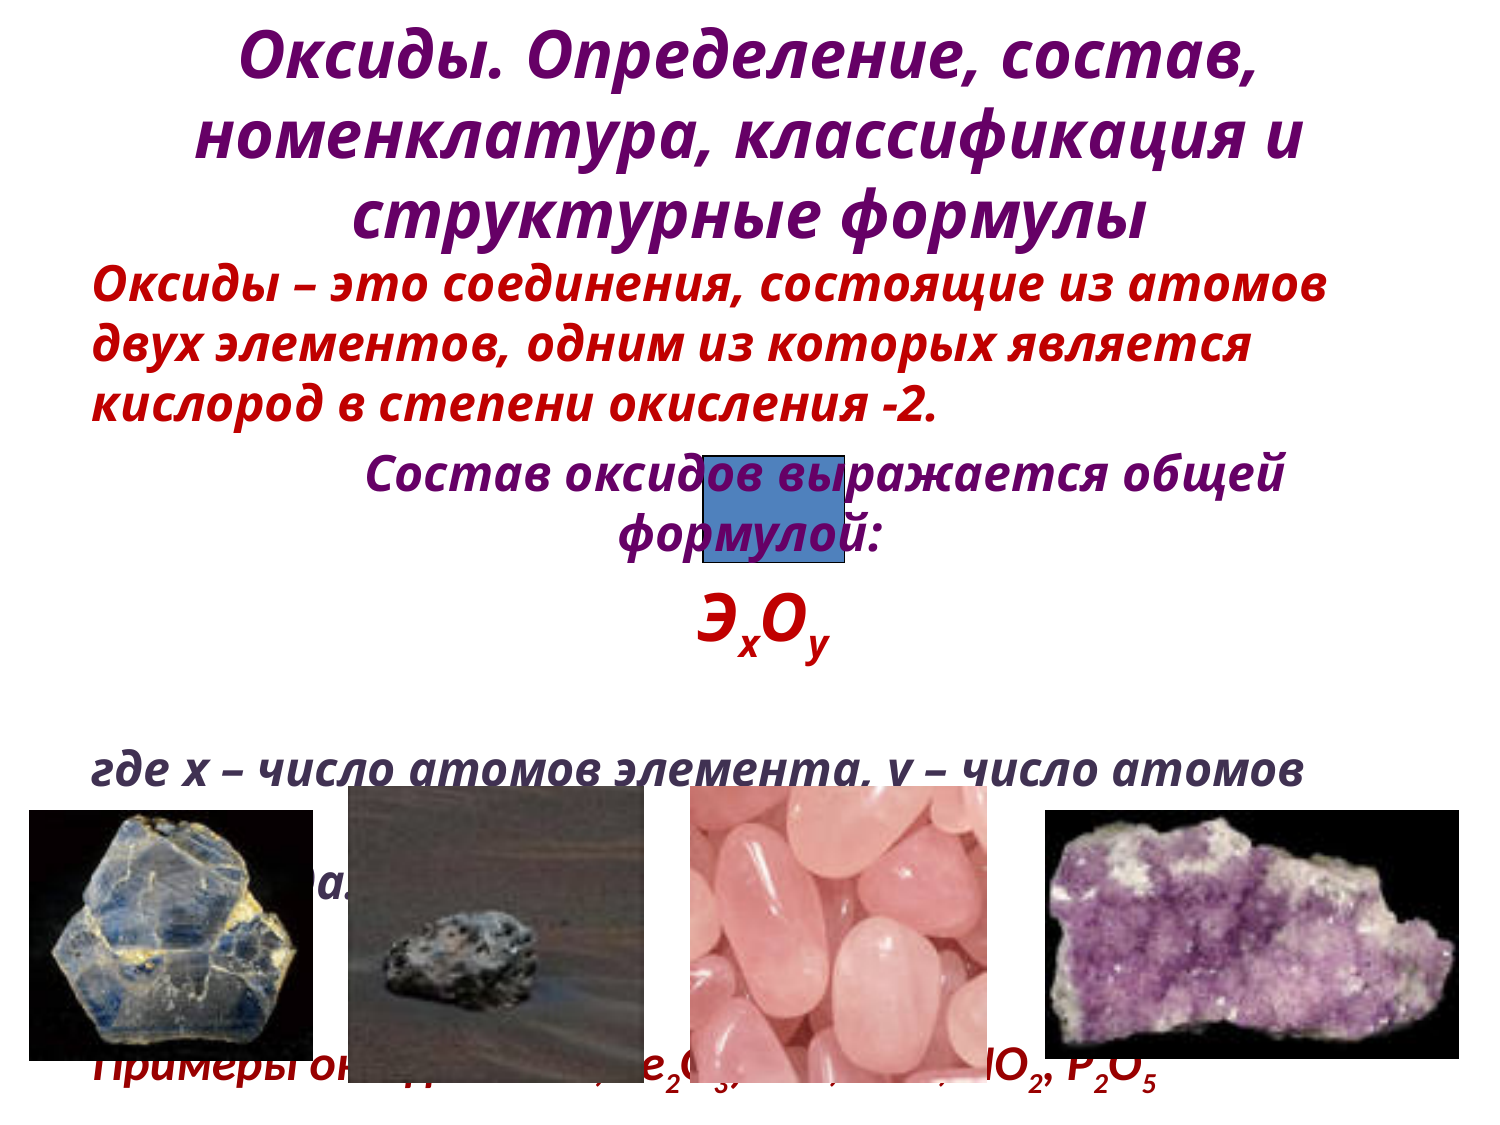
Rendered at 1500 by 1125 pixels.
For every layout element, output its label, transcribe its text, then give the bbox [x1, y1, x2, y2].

picture [690, 786, 987, 1083]
picture [348, 786, 644, 1083]
picture [29, 810, 314, 1061]
subtitle Оксиды – это соединения, состоящие из атомов двух элементов, одним из которых является кислород в степени окисления -2. Состав оксидов выражается общей формулой: ЭхОу где х – число атомов элемента, у – число атомов кислорода. Примеры оксидов: СаО, Fe2O3,ZnO, BeO, NO2, P2O5 [76, 243, 1424, 1059]
title Оксиды. Определение, состав, номенклатура, классификация и структурные формулы [159, 31, 1341, 232]
picture [1045, 810, 1460, 1059]
